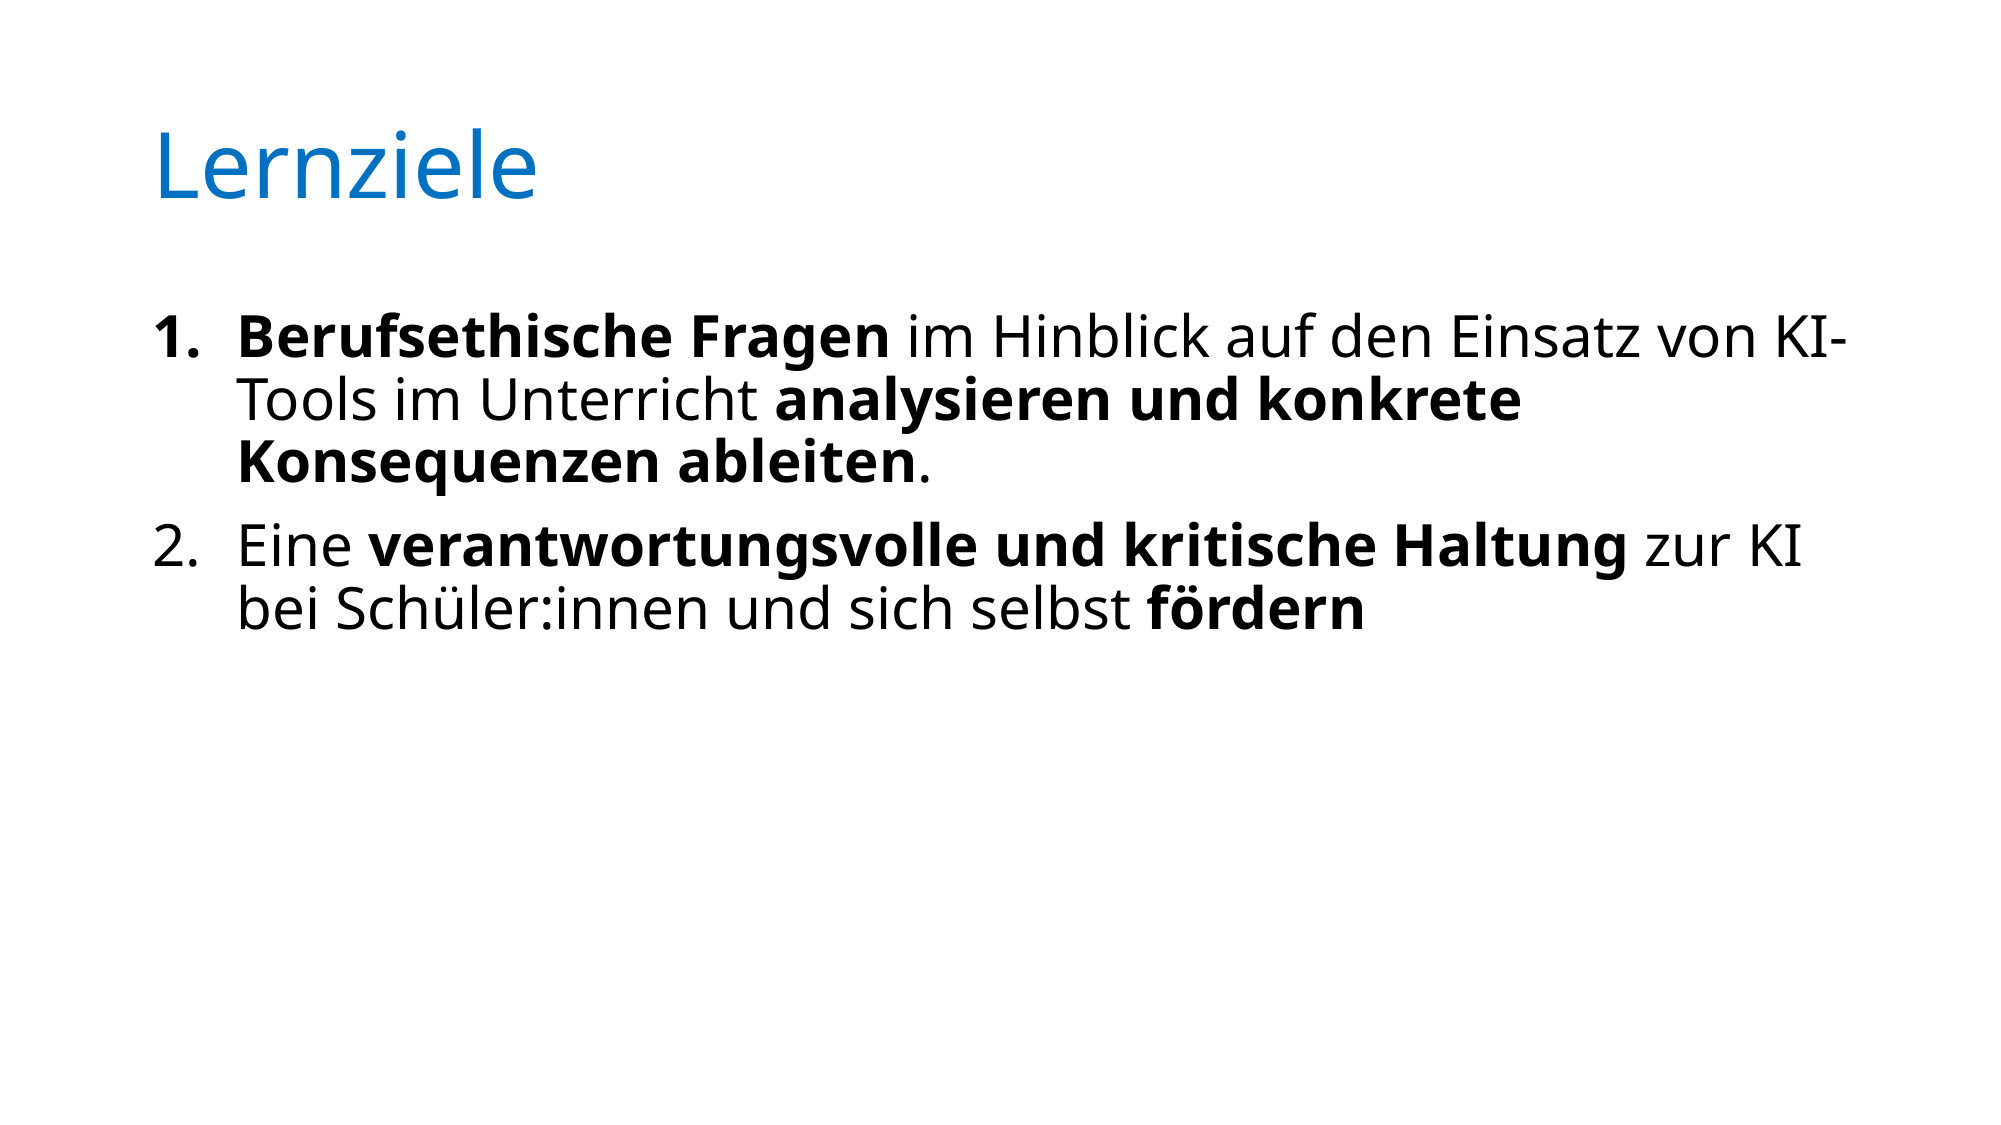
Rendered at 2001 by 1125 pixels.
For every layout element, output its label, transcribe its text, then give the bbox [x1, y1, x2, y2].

title Lernziele [137, 59, 1863, 278]
list Berufsethische Fragen im Hinblick auf den Einsatz von KI-Tools im Unterricht analysieren und konkrete Konsequenzen ableiten. Eine verantwortungsvolle und kritische Haltung zur KI bei Schüler:innen und sich selbst fördern [137, 299, 1863, 1014]
